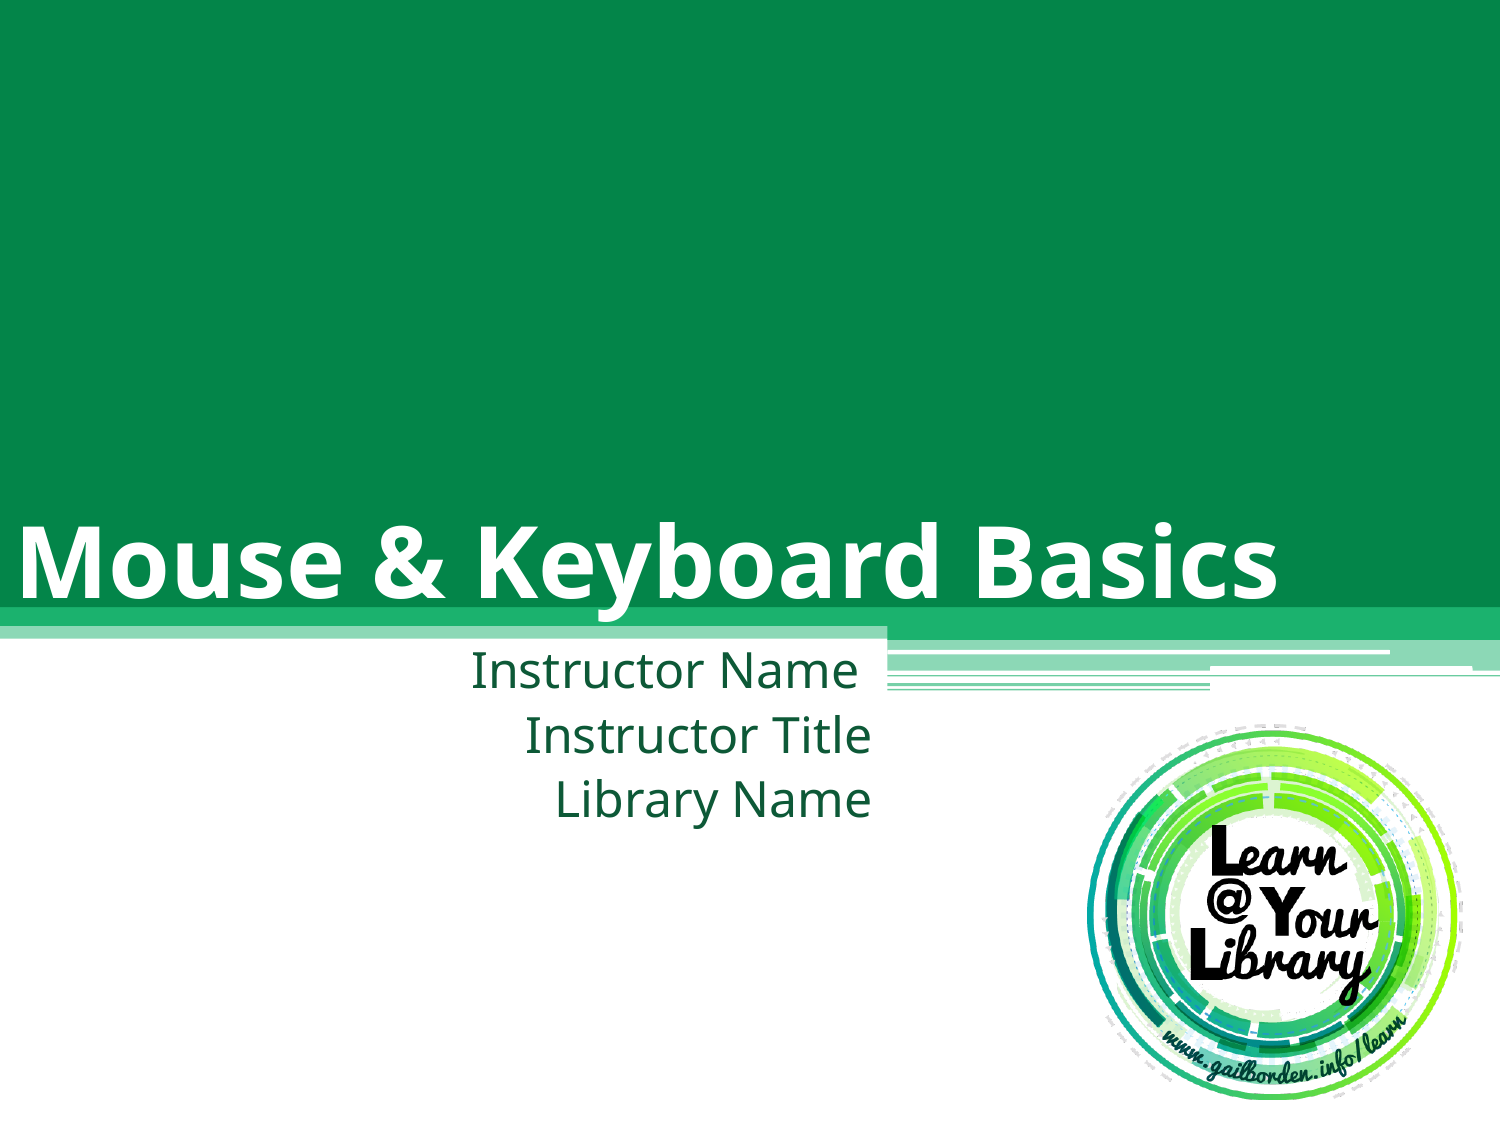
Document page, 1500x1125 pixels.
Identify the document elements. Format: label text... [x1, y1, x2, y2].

title Mouse & Keyboard Basics [0, 463, 1488, 626]
subtitle Instructor Name Instructor Title Library Name [0, 631, 888, 850]
picture [1087, 724, 1463, 1100]
